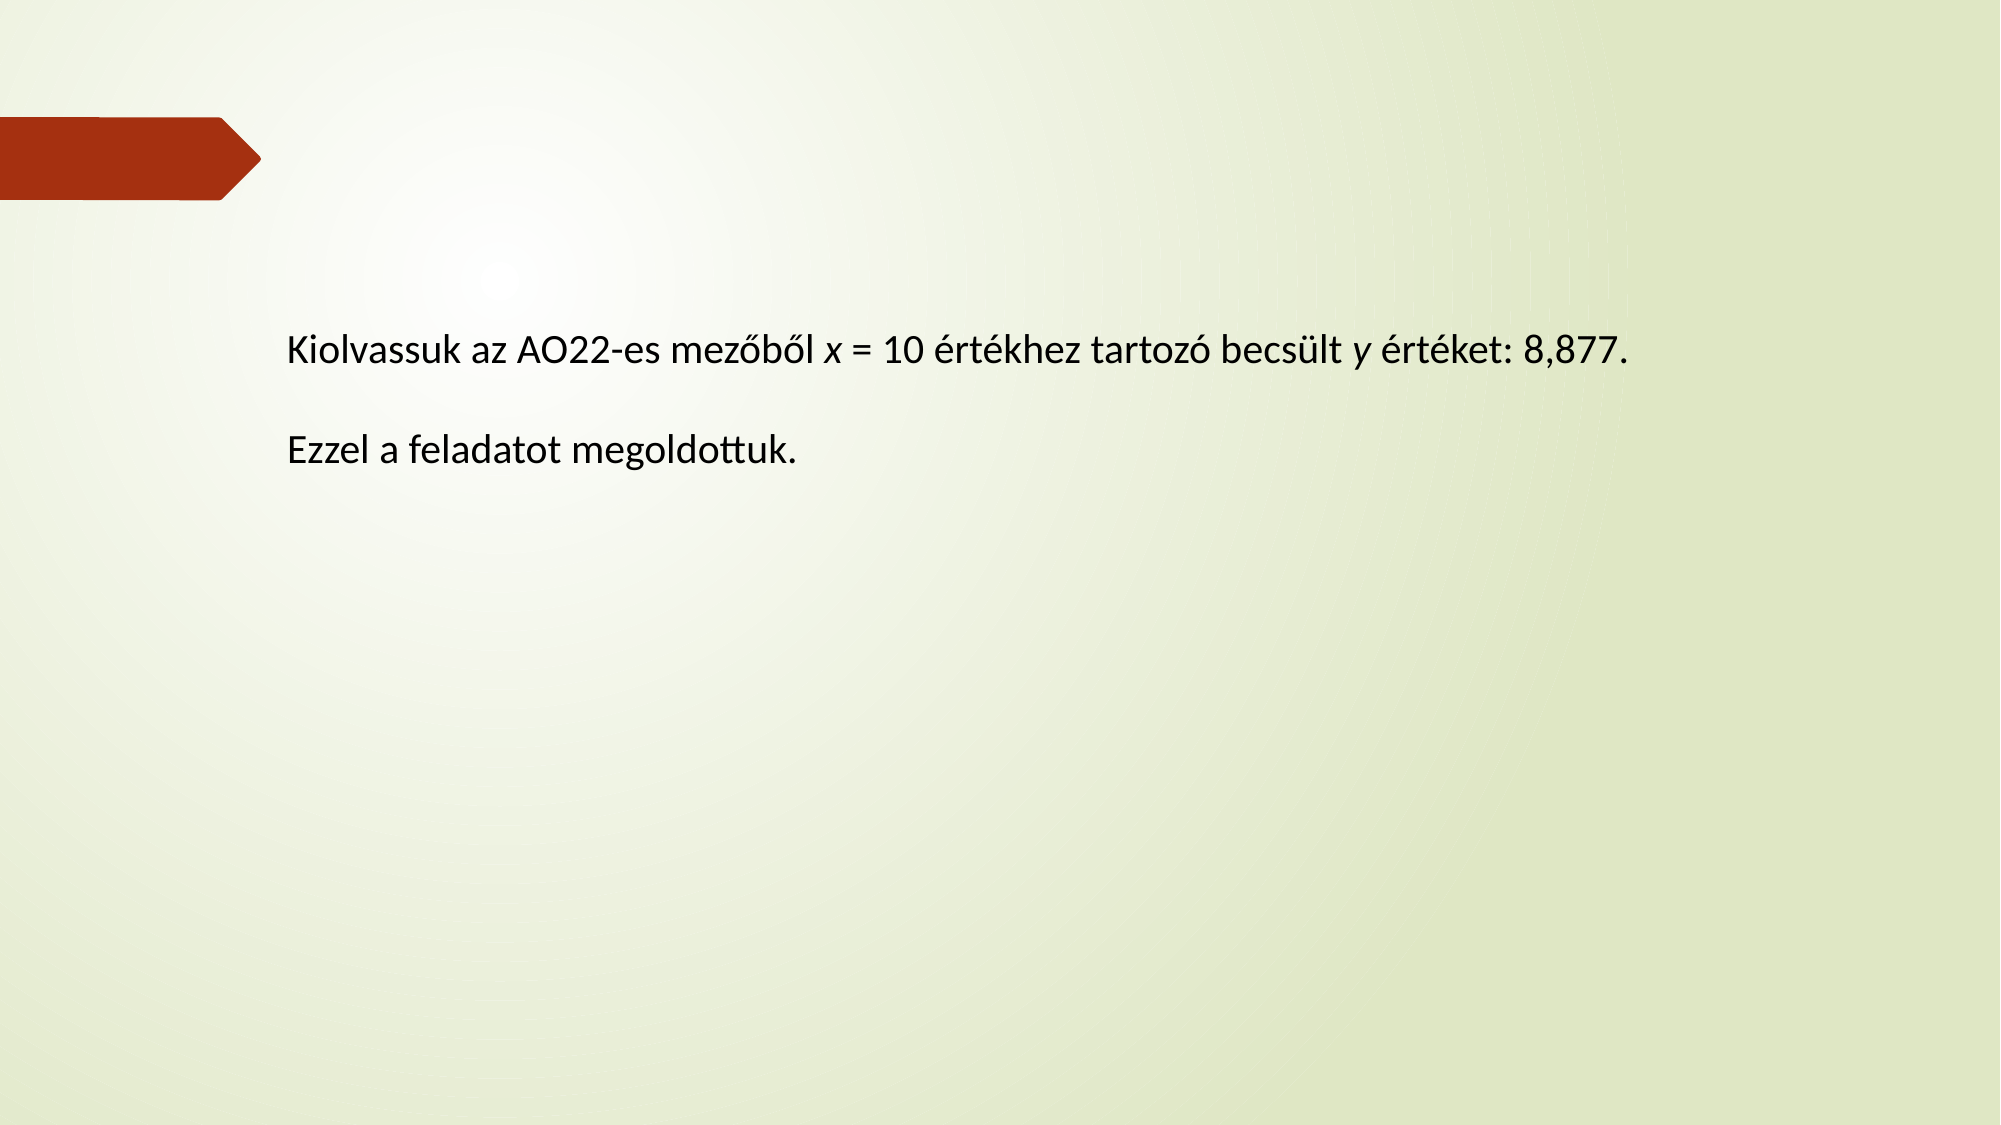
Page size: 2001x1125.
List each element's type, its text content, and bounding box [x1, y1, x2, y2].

text_box Kiolvassuk az AO22-es mezőből x = 10 értékhez tartozó becsült y értéket: 8,877. Ezzel a feladatot megoldottuk. [272, 314, 1695, 480]
